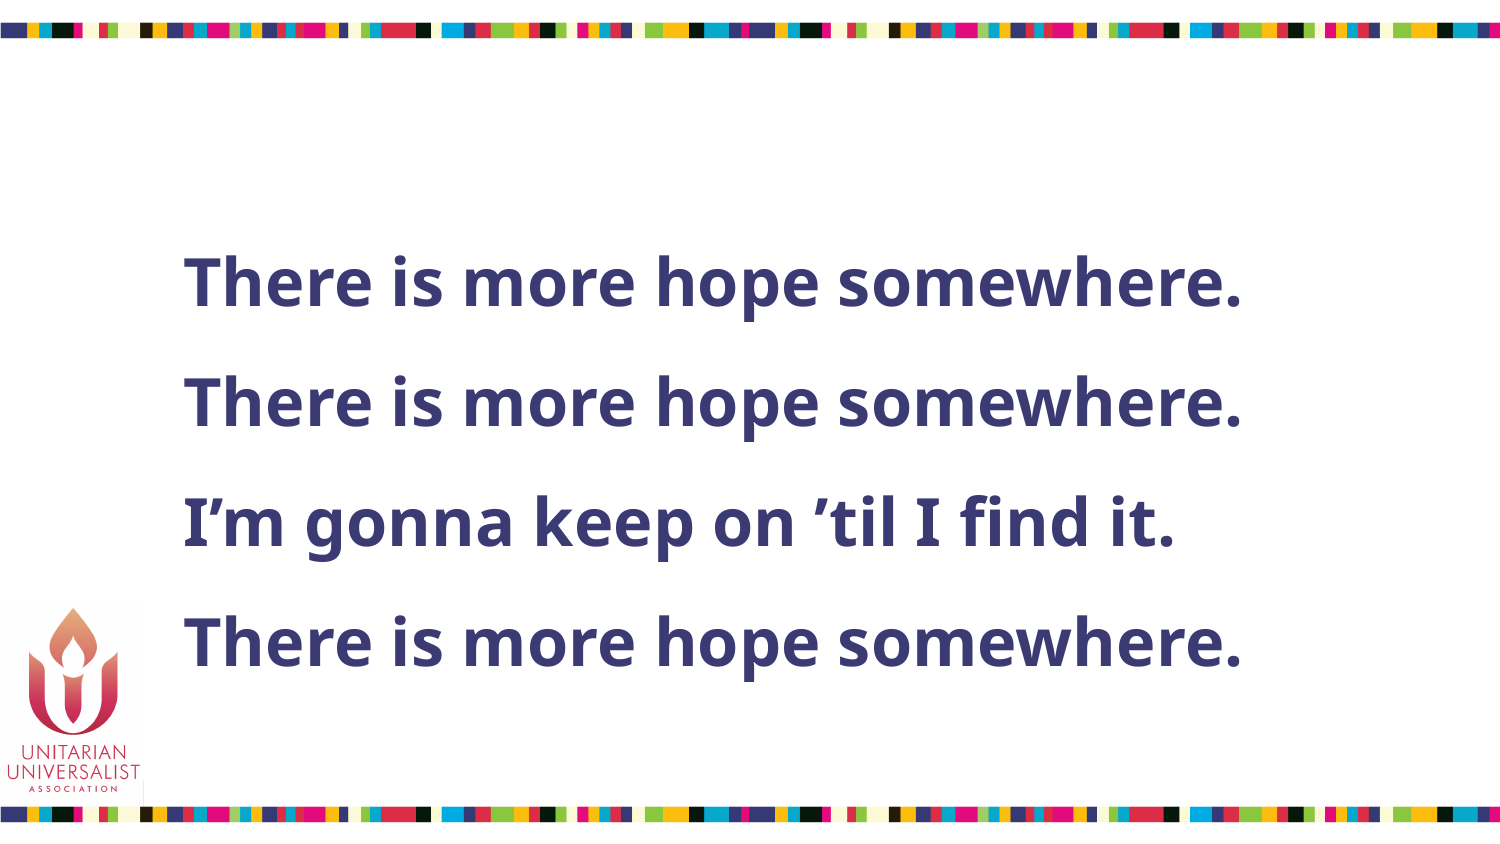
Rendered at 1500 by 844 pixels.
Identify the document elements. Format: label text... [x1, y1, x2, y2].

picture [0, 600, 1500, 824]
picture [0, 22, 1500, 40]
text_box There is more hope somewhere. There is more hope somewhere. I’m gonna keep on ’til I find it. There is more hope somewhere. [168, 184, 1270, 695]
